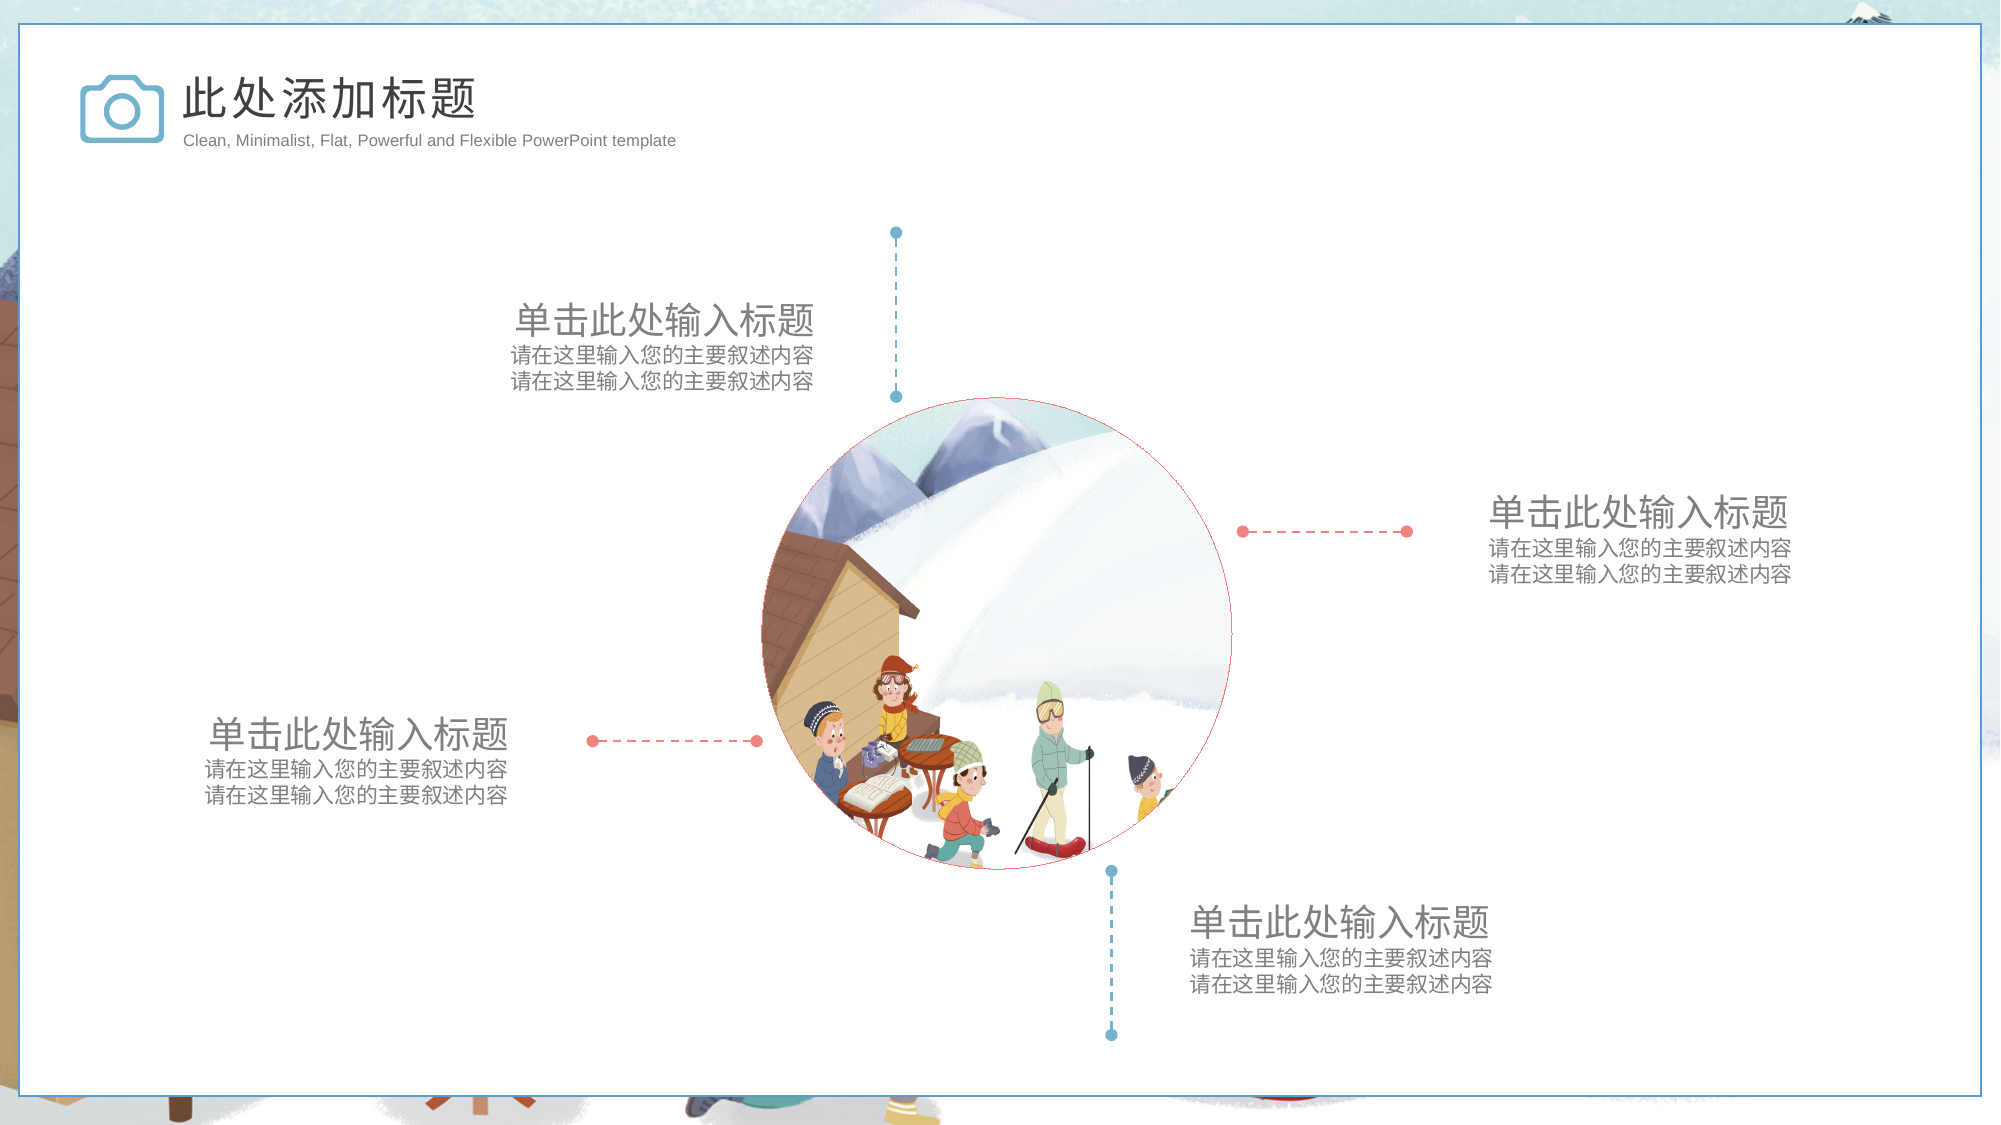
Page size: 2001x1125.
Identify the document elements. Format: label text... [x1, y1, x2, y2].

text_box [168, 64, 983, 155]
text_box [889, 226, 903, 397]
text_box 单击此处输入标题 请在这里输入您的主要叙述内容 请在这里输入您的主要叙述内容 [1477, 483, 1805, 673]
text_box [1236, 525, 1414, 538]
text_box [586, 734, 761, 748]
text_box 单击此处输入标题 请在这里输入您的主要叙述内容 请在这里输入您的主要叙述内容 [192, 705, 520, 894]
picture [0, 0, 2001, 1125]
text_box [80, 74, 165, 143]
text_box 单击此处输入标题 请在这里输入您的主要叙述内容 请在这里输入您的主要叙述内容 [1178, 893, 1506, 1083]
text_box 单击此处输入标题 请在这里输入您的主要叙述内容 请在这里输入您的主要叙述内容 [498, 290, 826, 480]
text_box [1105, 870, 1118, 1042]
